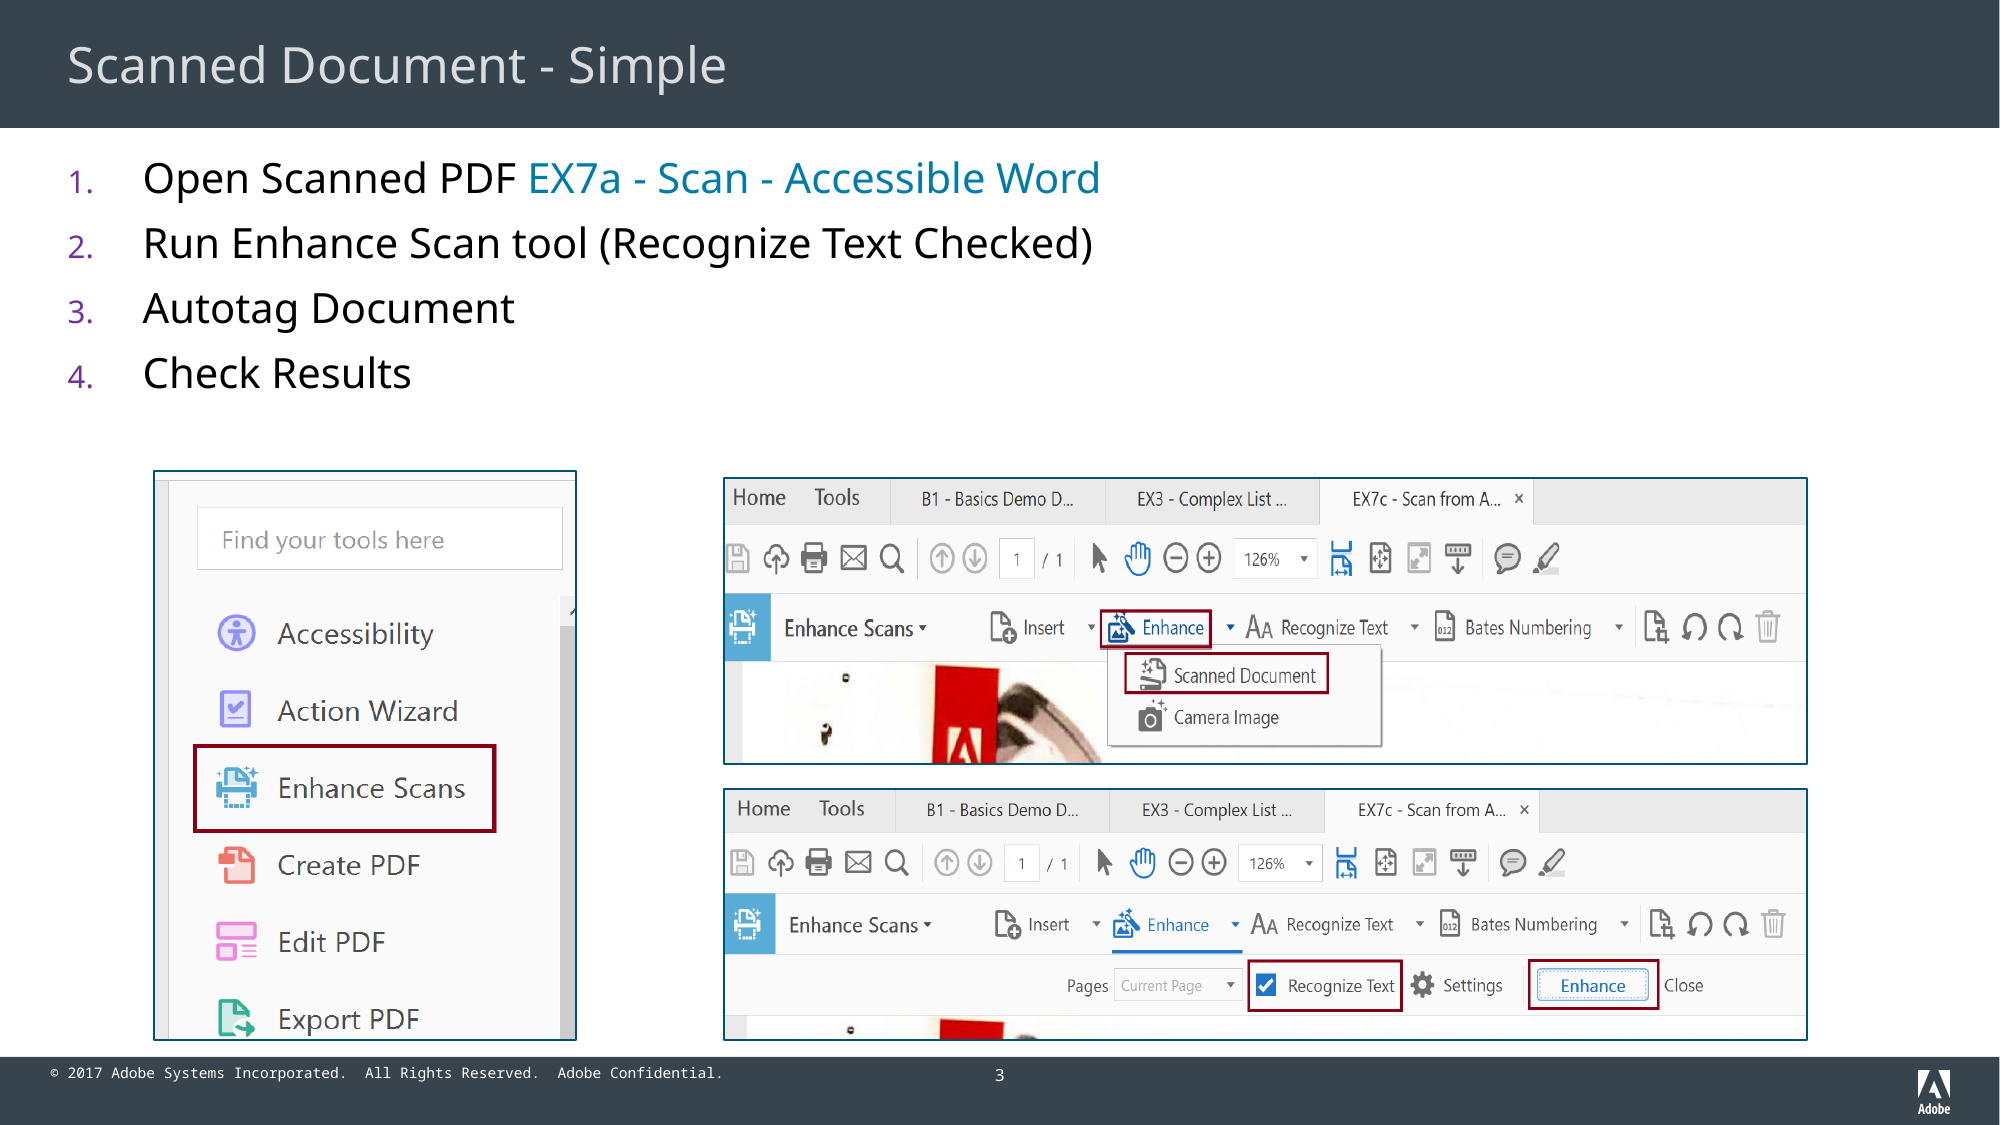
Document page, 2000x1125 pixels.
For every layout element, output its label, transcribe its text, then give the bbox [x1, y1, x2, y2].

picture [156, 473, 574, 1038]
title Scanned Document - Simple [49, 30, 1950, 98]
picture [726, 791, 1805, 1038]
picture [726, 480, 1805, 762]
picture [1918, 1070, 1950, 1114]
slide_number 3 [916, 1062, 1083, 1091]
list Open Scanned PDF EX7a - Scan - Accessible Word Run Enhance Scan tool (Recognize Text Checked) Autotag Document Check Results [49, 142, 1950, 1013]
